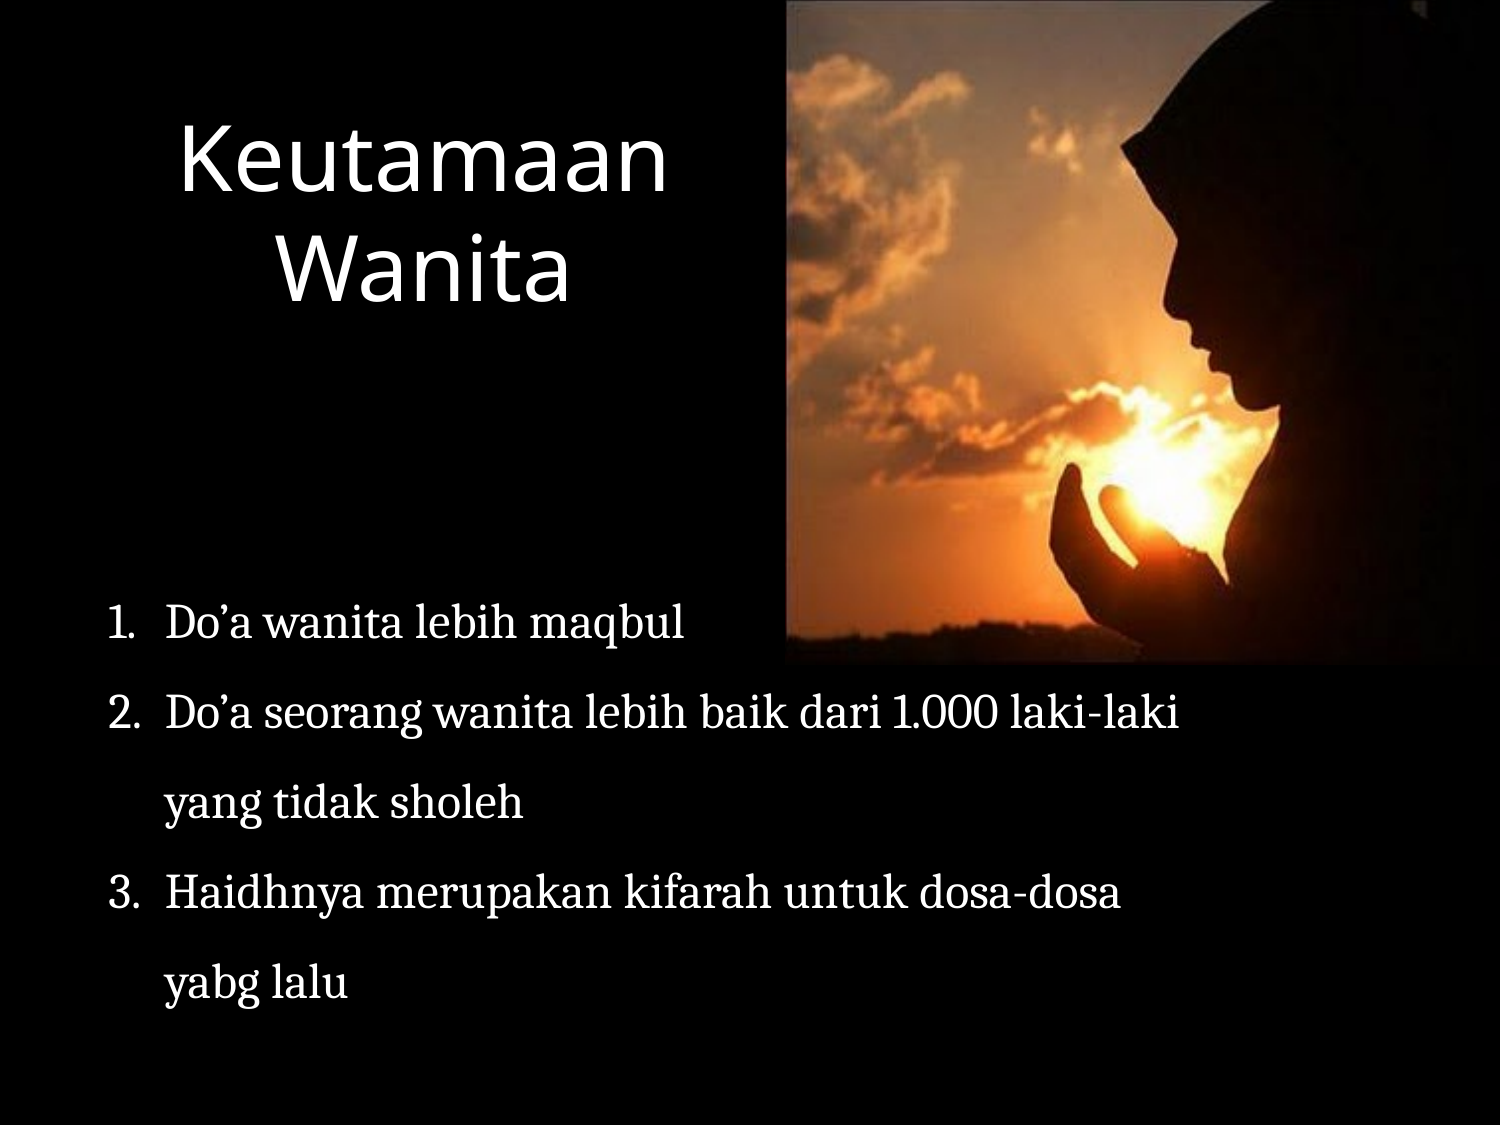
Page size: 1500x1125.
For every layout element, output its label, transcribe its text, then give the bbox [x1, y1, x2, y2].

text_box Do’a wanita lebih maqbul Do’a seorang wanita lebih baik dari 1.000 laki-laki yang tidak sholeh Haidhnya merupakan kifarah untuk dosa-dosa yabg lalu [93, 550, 1207, 1106]
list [784, 0, 1500, 665]
title Keutamaan Wanita [75, 45, 774, 375]
